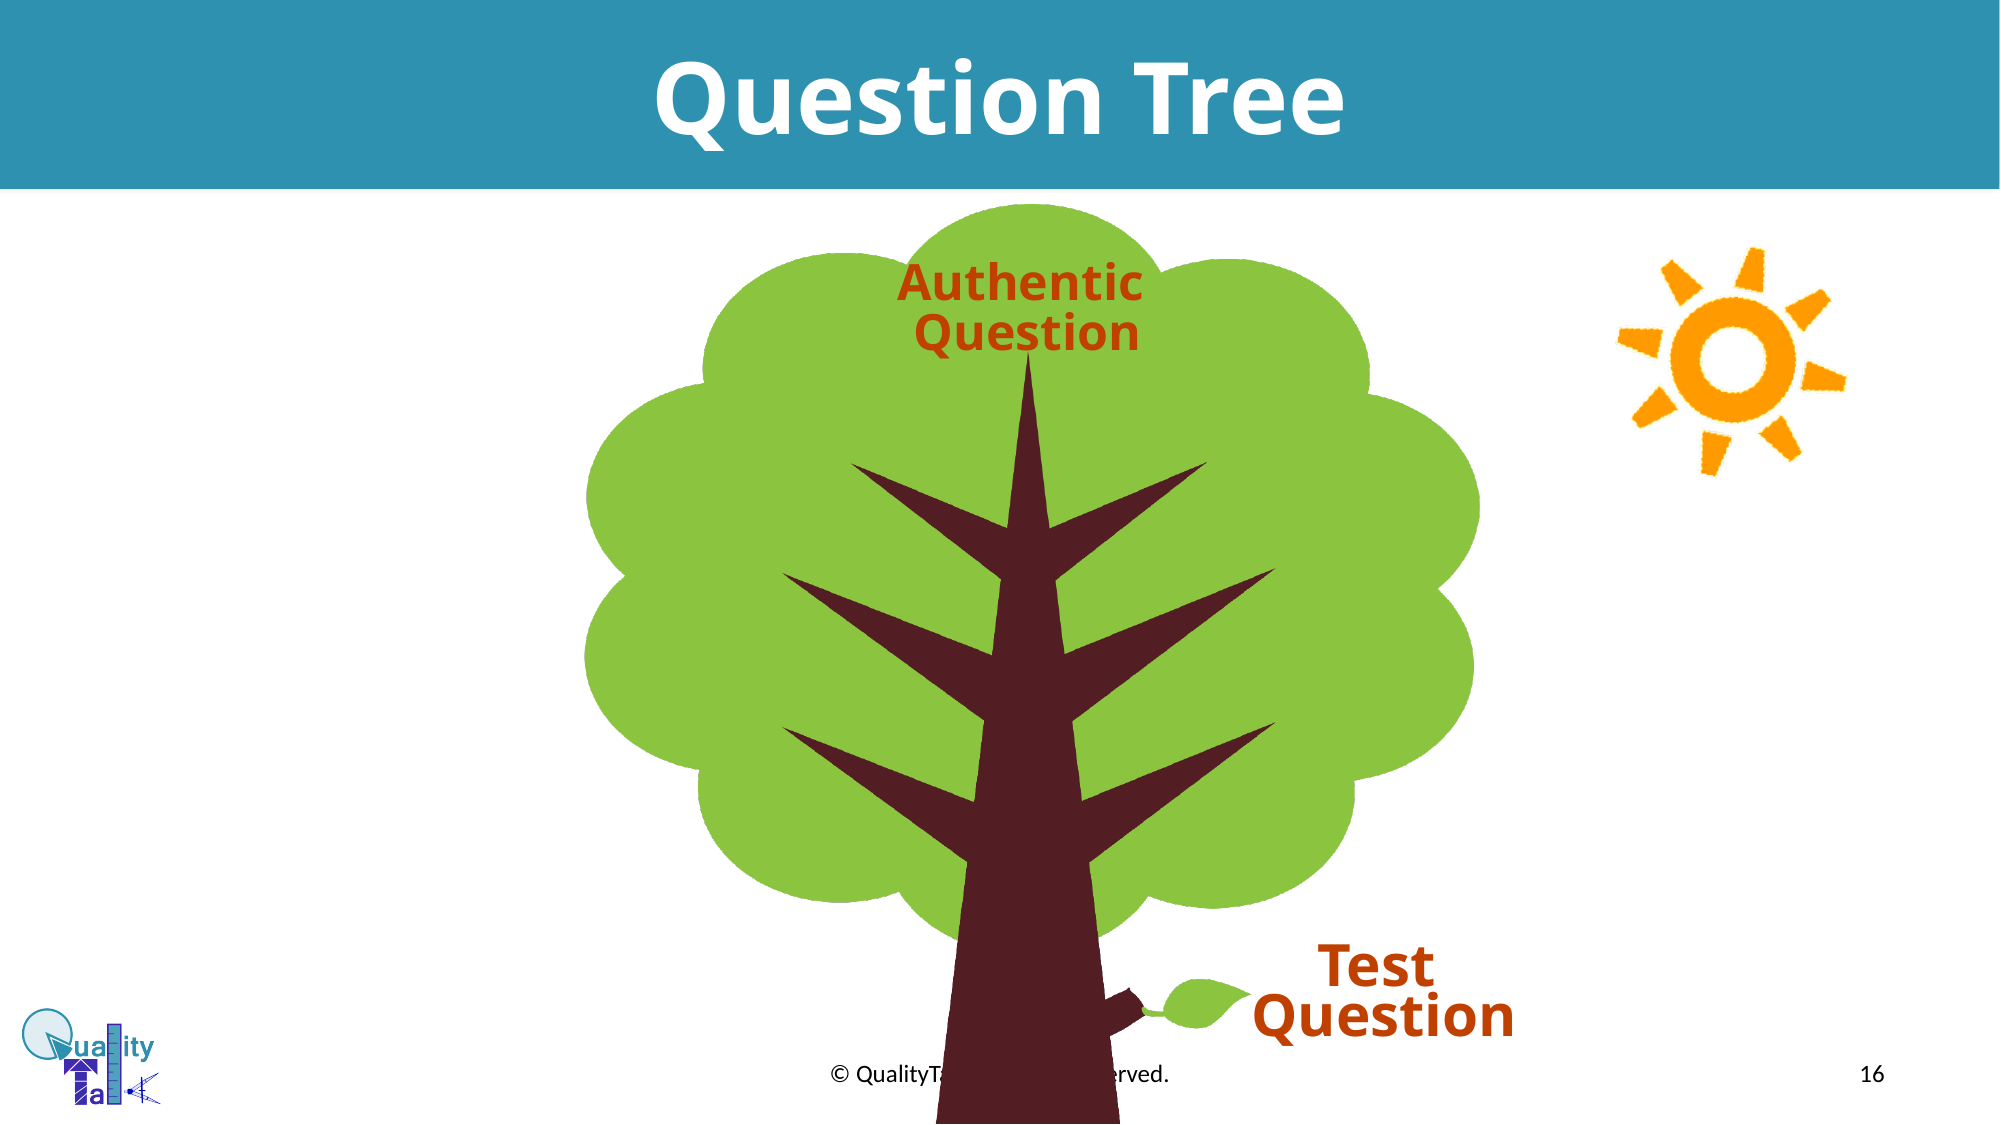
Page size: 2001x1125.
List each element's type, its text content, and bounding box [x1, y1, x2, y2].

picture [0, 994, 217, 1125]
text_box Question Tree [0, 0, 2000, 191]
picture [477, 145, 1873, 1125]
slide_number 16 [1611, 1042, 1900, 1103]
